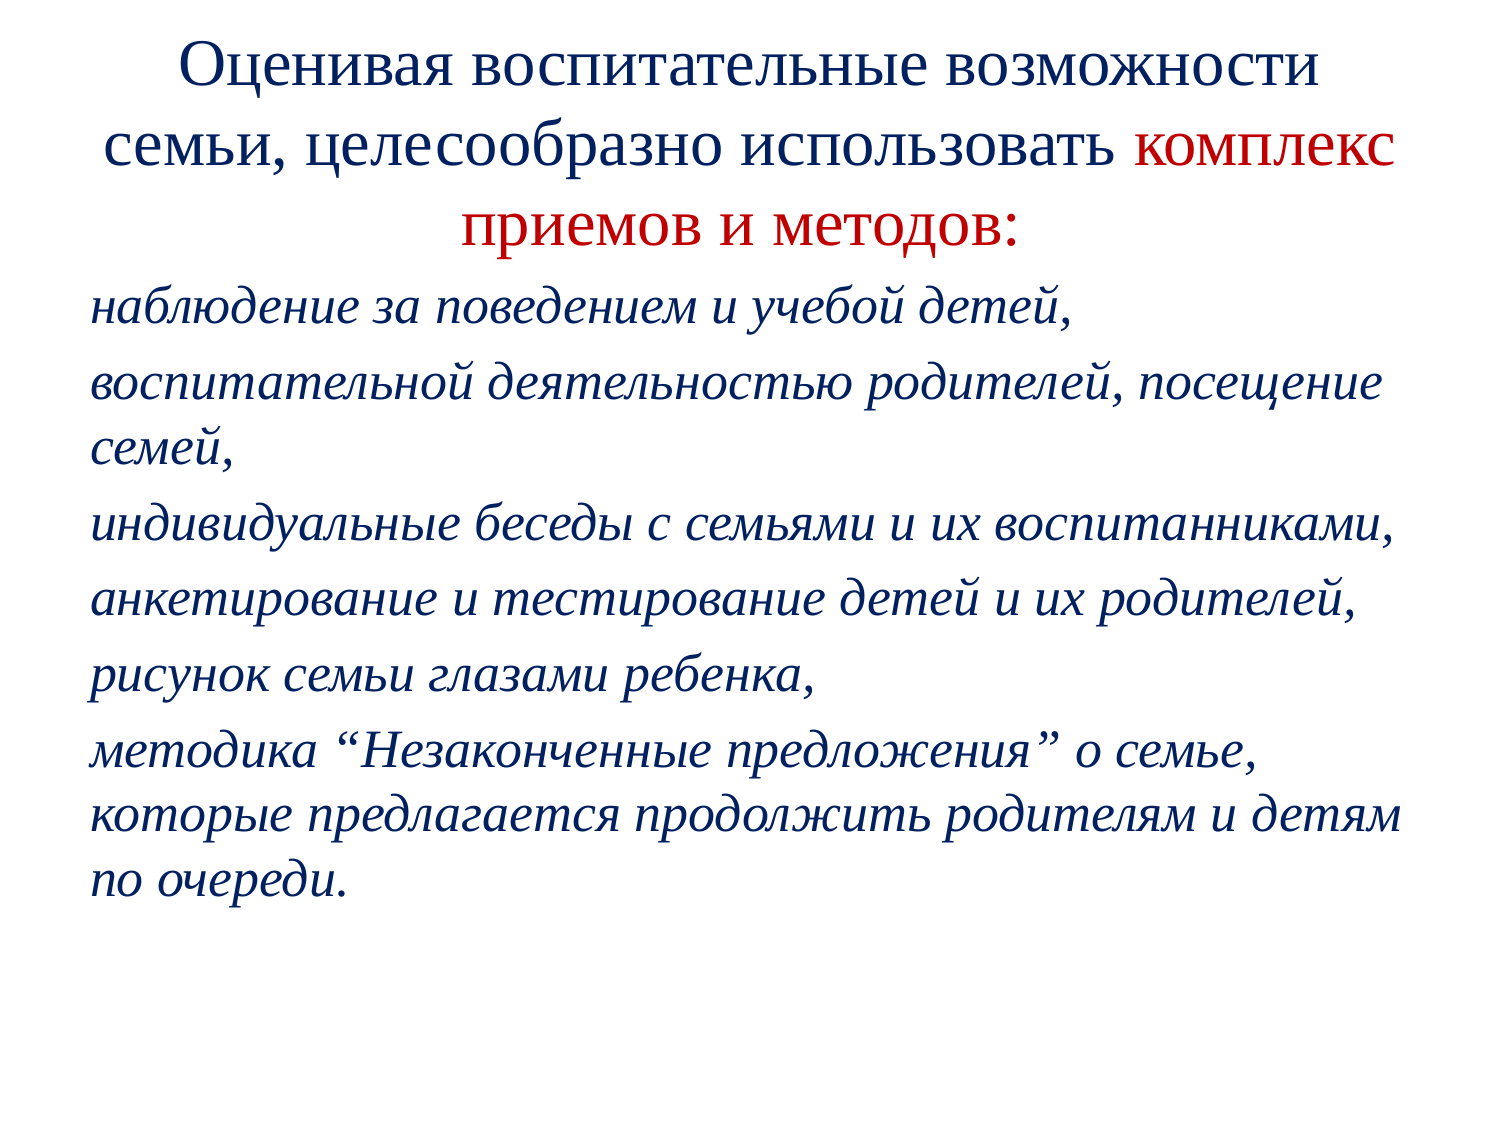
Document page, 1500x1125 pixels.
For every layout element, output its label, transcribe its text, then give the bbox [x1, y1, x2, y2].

title Оценивая воспитательные возможности семьи, целесообразно использовать комплекс приемов и методов: [75, 45, 1425, 233]
list наблюдение за поведением и учебой детей, воспитательной деятельностью родителей, посещение семей, индивидуальные беседы с семьями и их воспитанниками, анкетирование и тестирование детей и их родителей, рисунок семьи глазами ребенка, методика “Незаконченные предложения” о семье, которые предлагается продолжить родителям и детям по очереди. [75, 262, 1425, 1005]
